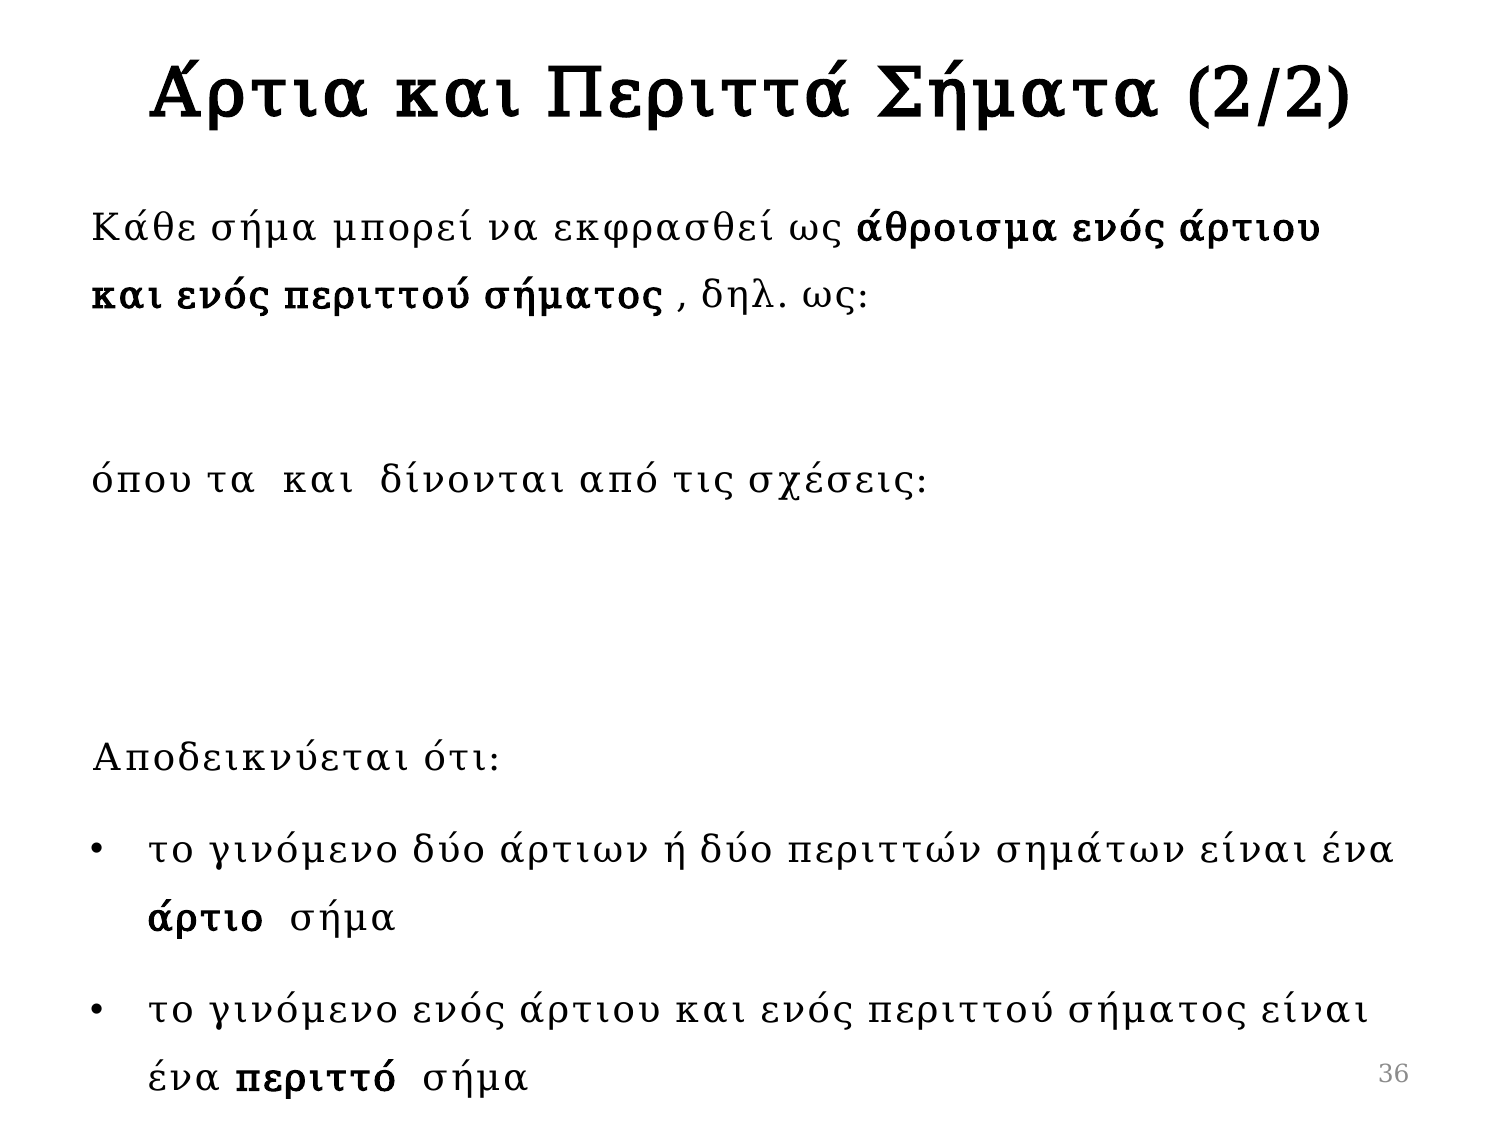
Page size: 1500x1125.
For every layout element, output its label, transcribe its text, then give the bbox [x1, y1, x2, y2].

title Άρτια και Περιττά Σήματα (2/2) [75, 19, 1425, 159]
slide_number 36 [1222, 1042, 1425, 1103]
